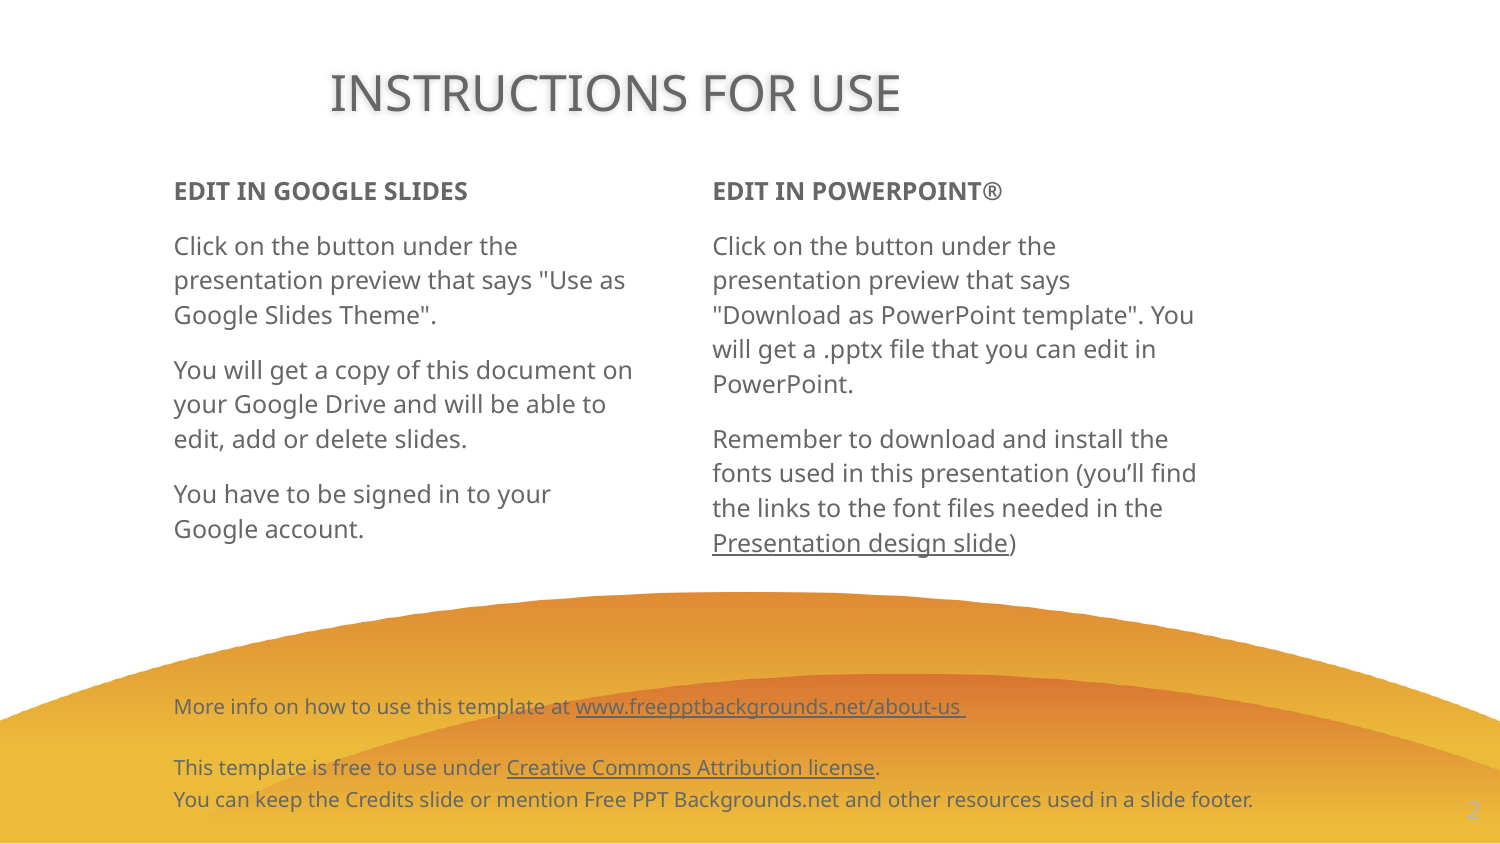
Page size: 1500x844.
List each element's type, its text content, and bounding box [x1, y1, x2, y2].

list EDIT IN GOOGLE SLIDES Click on the button under the presentation preview that says "Use as Google Slides Theme". You will get a copy of this document on your Google Drive and will be able to edit, add or delete slides. You have to be signed in to your Google account. [173, 170, 643, 638]
title INSTRUCTIONS FOR USE [330, 12, 955, 171]
picture [0, 0, 1500, 844]
slide_number 2 [1391, 779, 1482, 844]
list EDIT IN POWERPOINT® Click on the button under the presentation preview that says "Download as PowerPoint template". You will get a .pptx file that you can edit in PowerPoint. Remember to download and install the fonts used in this presentation (you’ll find the links to the font files needed in the Presentation design slide) [712, 170, 1200, 689]
list More info on how to use this template at www.freepptbackgrounds.net/about-us This template is free to use under Creative Commons Attribution license. You can keep the Credits slide or mention Free PPT Backgrounds.net and other resources used in a slide footer. [173, 689, 1261, 780]
